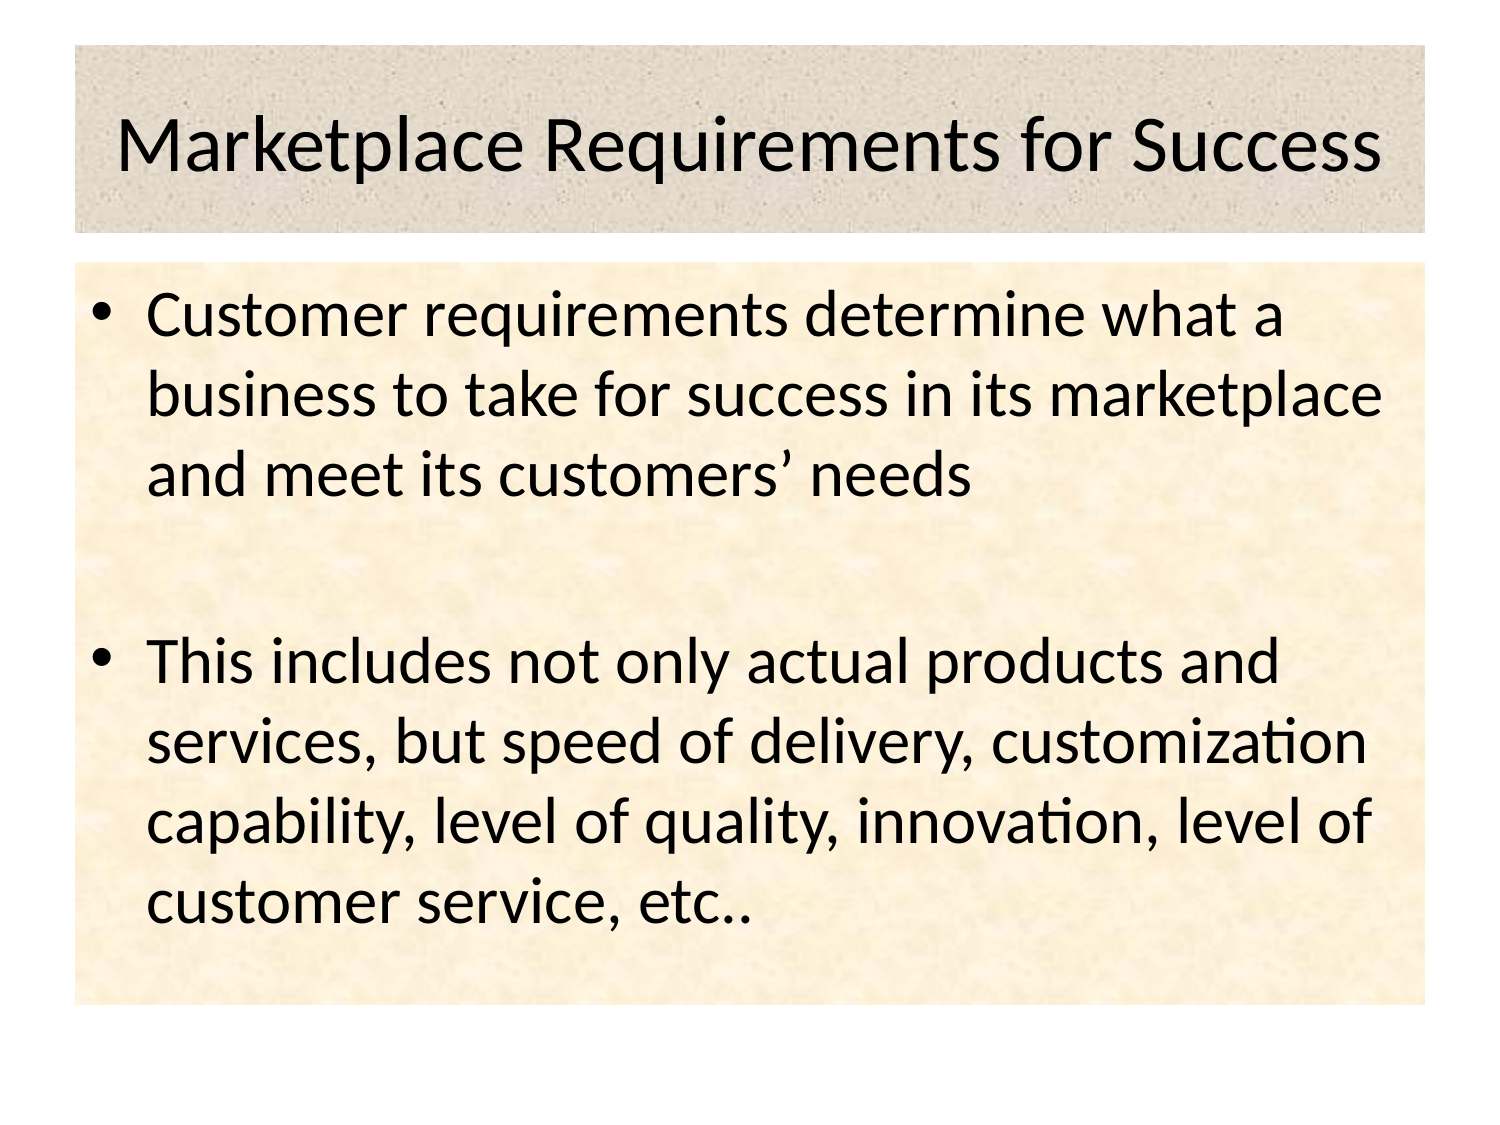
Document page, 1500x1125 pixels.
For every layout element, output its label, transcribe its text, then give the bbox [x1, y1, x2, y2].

title Marketplace Requirements for Success [75, 45, 1425, 233]
list Customer requirements determine what a business to take for success in its marketplace and meet its customers’ needs This includes not only actual products and services, but speed of delivery, customization capability, level of quality, innovation, level of customer service, etc.. [75, 262, 1425, 1005]
